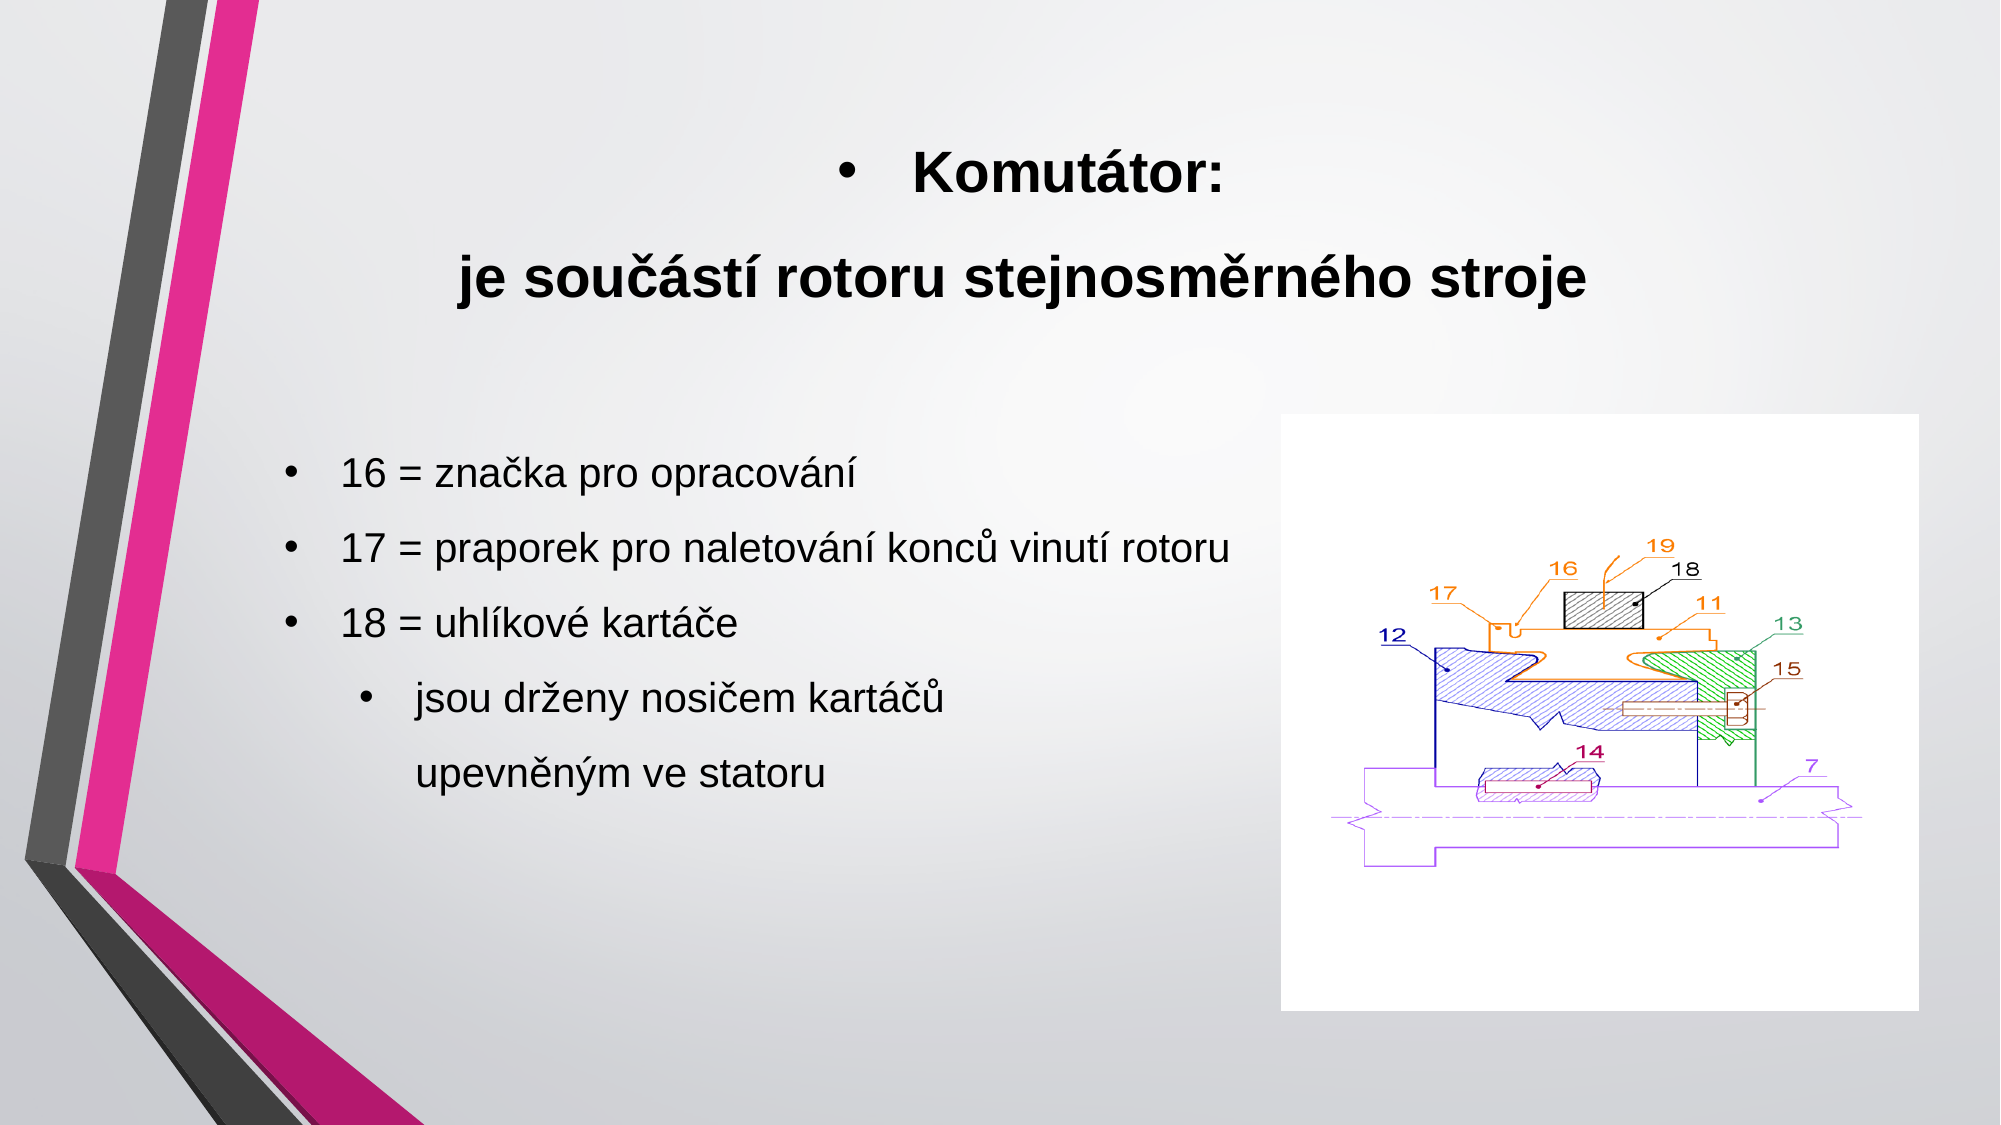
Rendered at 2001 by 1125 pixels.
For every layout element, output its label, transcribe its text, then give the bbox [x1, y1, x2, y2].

text_box Komutátor: je součástí rotoru stejnosměrného stroje [443, 91, 1621, 317]
picture [1281, 414, 1919, 1011]
text_box 16 = značka pro opracování 17 = praporek pro naletování konců vinutí rotoru 18 = uhlíkové kartáče jsou drženy nosičem kartáčů upevněným ve statoru [194, 413, 1446, 804]
